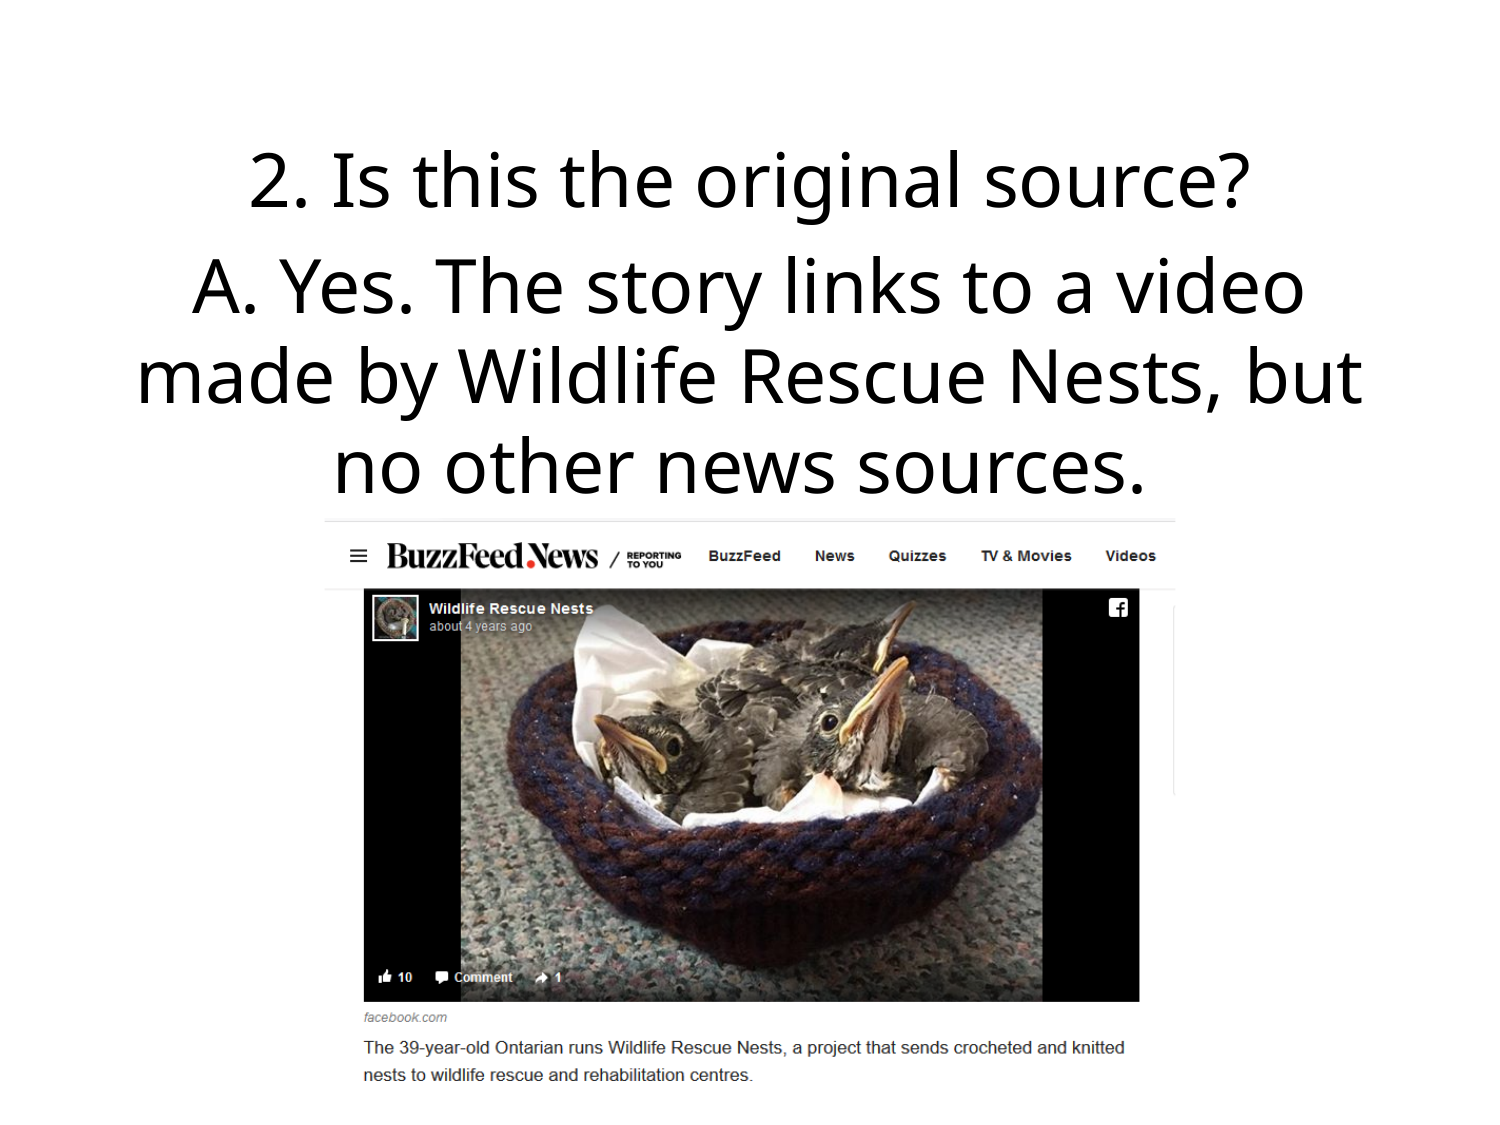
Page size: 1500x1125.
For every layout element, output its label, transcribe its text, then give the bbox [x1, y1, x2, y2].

picture [324, 518, 1176, 1122]
text_box 2. Is this the original source? [23, 125, 1477, 231]
text_box A. Yes. The story links to a video made by Wildlife Rescue Nests, but no other news sources. [76, 231, 1424, 517]
